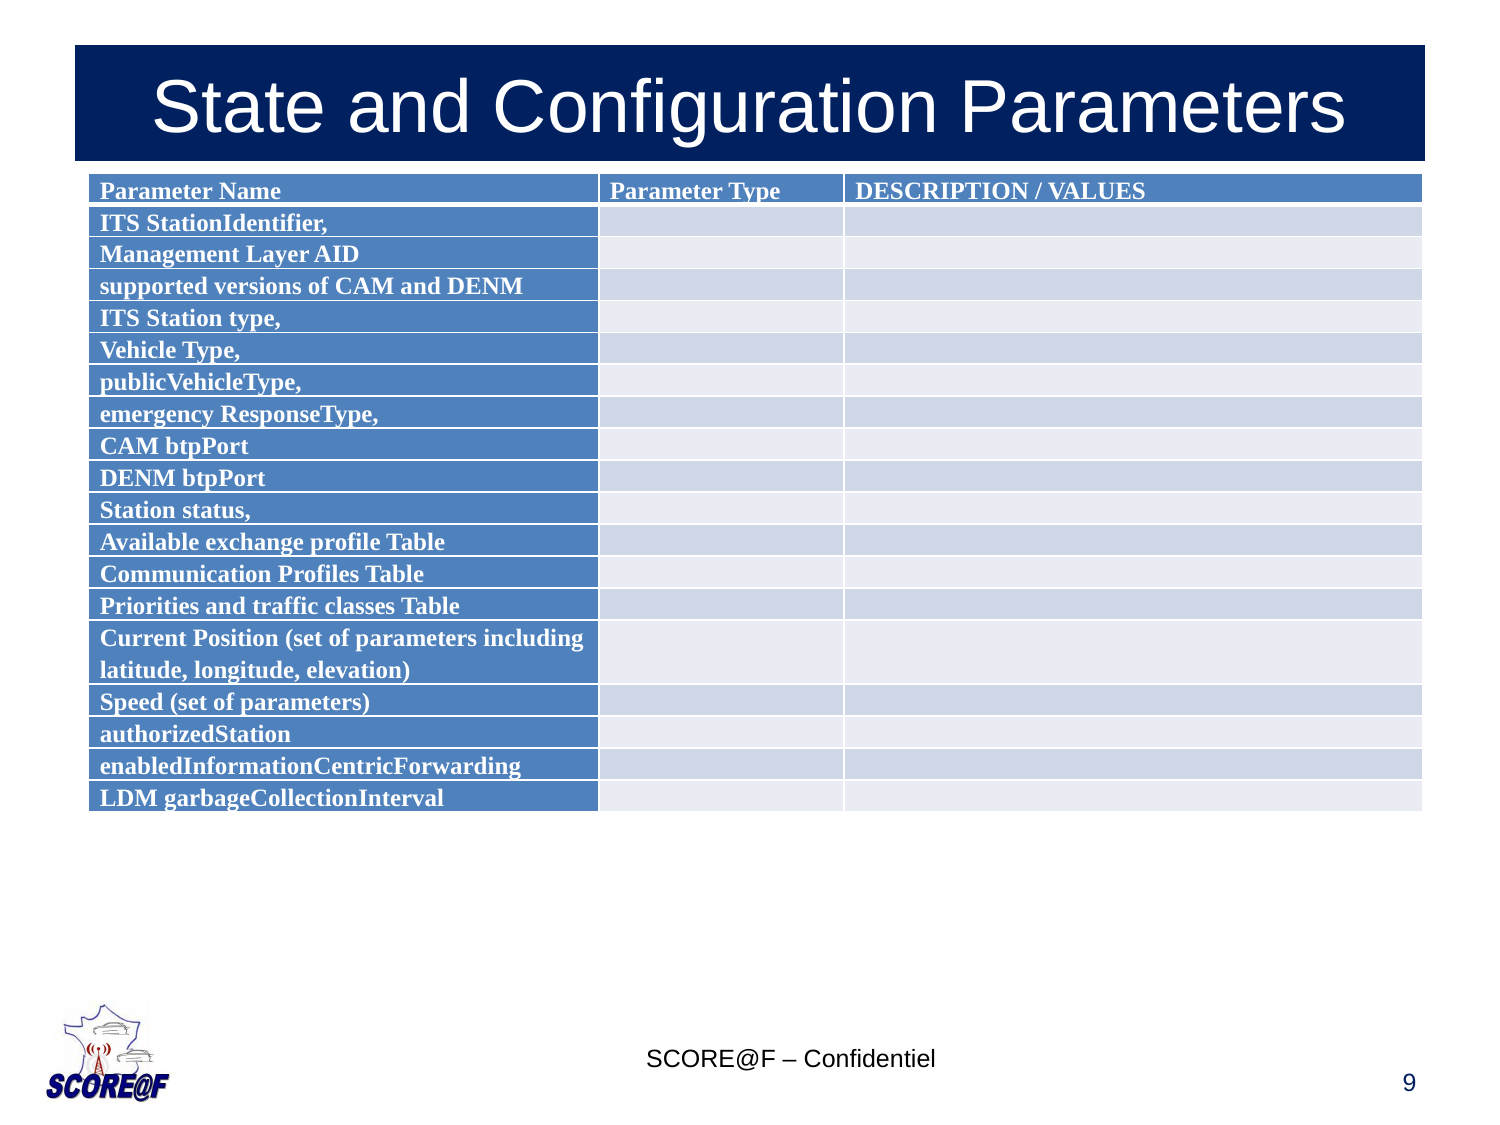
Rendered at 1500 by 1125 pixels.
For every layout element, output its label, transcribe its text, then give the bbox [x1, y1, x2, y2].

table_header DESCRIPTION / VALUES [845, 174, 1422, 202]
table_cell publicVehicleType, [89, 365, 598, 395]
table_cell [845, 301, 1422, 332]
table_cell [600, 685, 843, 715]
table_cell [845, 749, 1422, 779]
table_cell CAM btpPort [89, 429, 598, 459]
table_cell [600, 301, 843, 332]
table_cell Vehicle Type, [89, 333, 598, 363]
picture [41, 999, 176, 1106]
table_cell [600, 365, 843, 395]
table_cell authorizedStation [89, 717, 598, 747]
table_cell [845, 429, 1422, 459]
table_cell [600, 749, 843, 779]
table_cell [845, 207, 1422, 236]
table_cell Speed (set of parameters) [89, 685, 598, 715]
table_cell [600, 493, 843, 523]
table_cell [845, 685, 1422, 715]
table_cell [600, 461, 843, 491]
table_cell [600, 237, 843, 268]
table_cell [845, 557, 1422, 587]
table_cell [600, 781, 843, 811]
table_cell [600, 557, 843, 587]
table_cell [845, 365, 1422, 395]
table_cell [600, 429, 843, 459]
table_cell [600, 269, 843, 300]
table_cell [845, 717, 1422, 747]
table_cell Communication Profiles Table [89, 557, 598, 587]
table_cell [845, 461, 1422, 491]
table_cell [845, 333, 1422, 363]
table_cell [845, 397, 1422, 427]
table_cell [600, 397, 843, 427]
table_cell [845, 525, 1422, 555]
table_cell ITS StationIdentifier, [89, 207, 598, 236]
table_cell enabledInformationCentricForwarding [89, 749, 598, 779]
table_cell supported versions of CAM and DENM [89, 269, 598, 300]
table_cell [600, 621, 843, 683]
table_cell [600, 589, 843, 619]
table_cell Available exchange profile Table [89, 525, 598, 555]
table_cell Priorities and traffic classes Table [89, 589, 598, 619]
table_cell [845, 237, 1422, 268]
table_cell [845, 493, 1422, 523]
table_cell DENM btpPort [89, 461, 598, 491]
table_cell [845, 621, 1422, 683]
table_cell Management Layer AID [89, 237, 598, 268]
table_cell [600, 207, 843, 236]
table_cell Station status, [89, 493, 598, 523]
table_cell emergency ResponseType, [89, 397, 598, 427]
table_cell Current Position (set of parameters including latitude, longitude, elevation) [89, 621, 598, 683]
title State and Configuration Parameters [75, 45, 1425, 161]
table_header Parameter Type [600, 174, 843, 202]
table_cell [600, 333, 843, 363]
table_cell [845, 589, 1422, 619]
table_cell [845, 781, 1422, 811]
table_cell ITS Station type, [89, 301, 598, 332]
table_cell [845, 269, 1422, 300]
table_cell [600, 525, 843, 555]
table_cell LDM garbageCollectionInterval [89, 781, 598, 811]
table_cell [600, 717, 843, 747]
table_header Parameter Name [89, 174, 598, 202]
